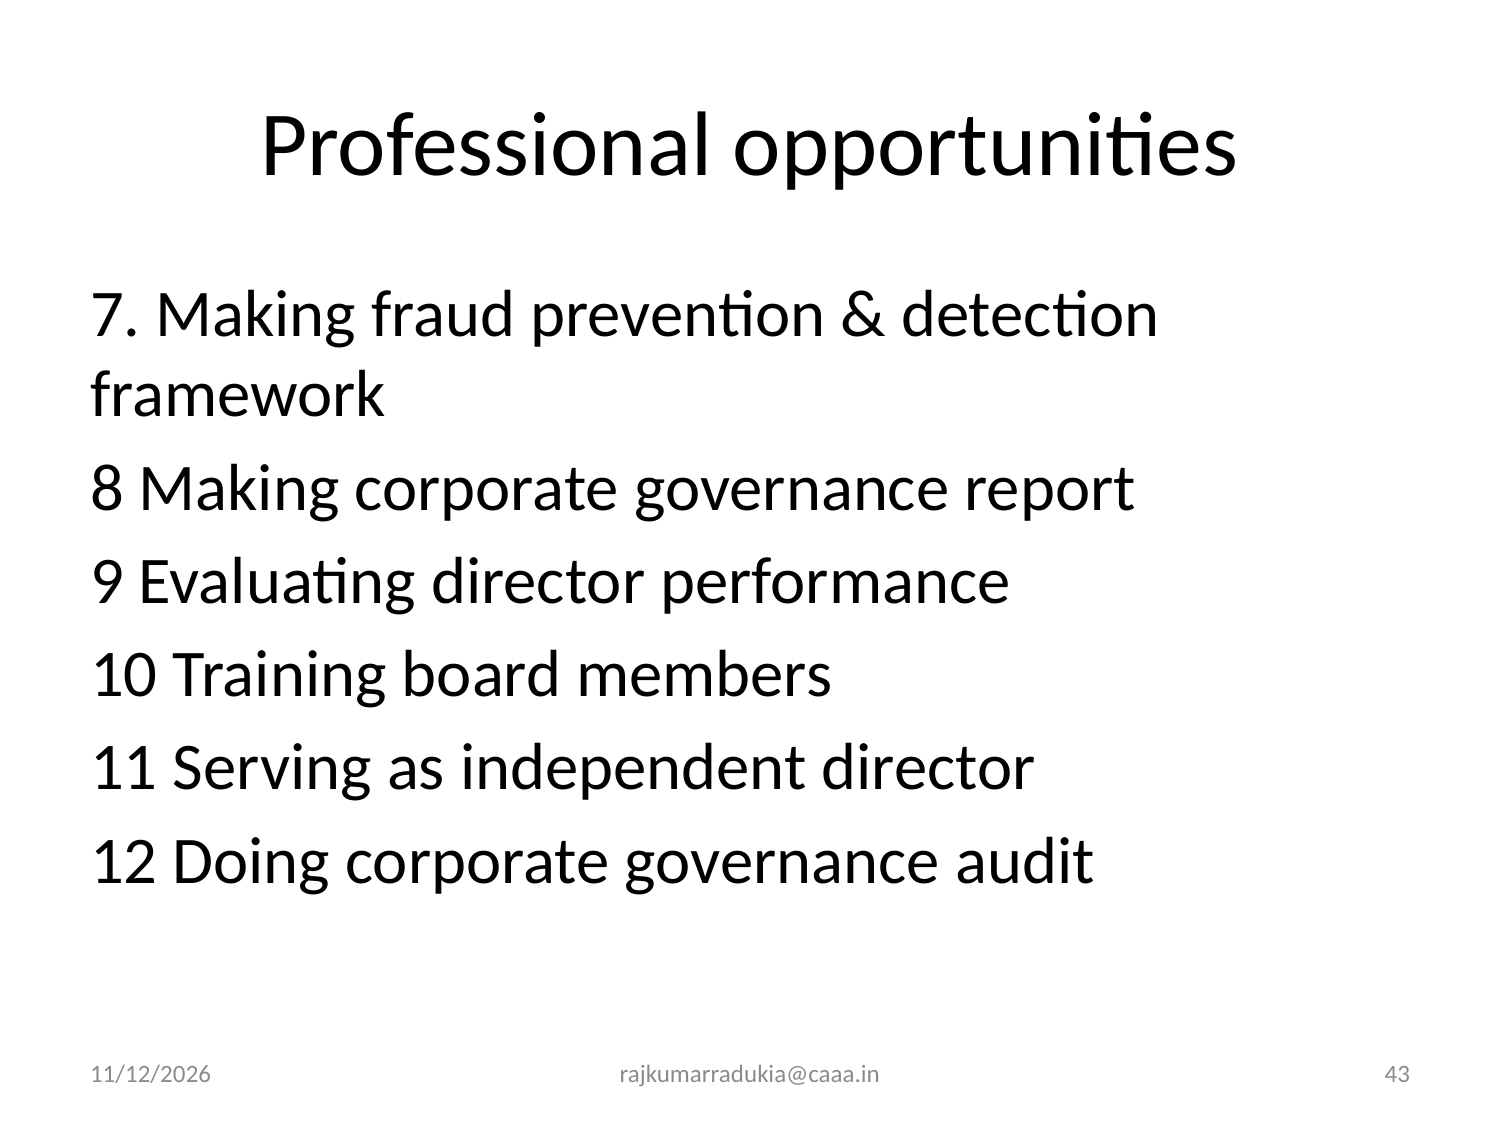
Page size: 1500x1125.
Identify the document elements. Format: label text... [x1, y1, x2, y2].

footer rajkumarradukia@caaa.in [512, 1042, 988, 1103]
title Professional opportunities [75, 45, 1425, 233]
slide_number 43 [1074, 1042, 1425, 1103]
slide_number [75, 1042, 425, 1103]
list 7. Making fraud prevention & detection framework 8 Making corporate governance report 9 Evaluating director performance 10 Training board members 11 Serving as independent director 12 Doing corporate governance audit [75, 262, 1425, 1005]
